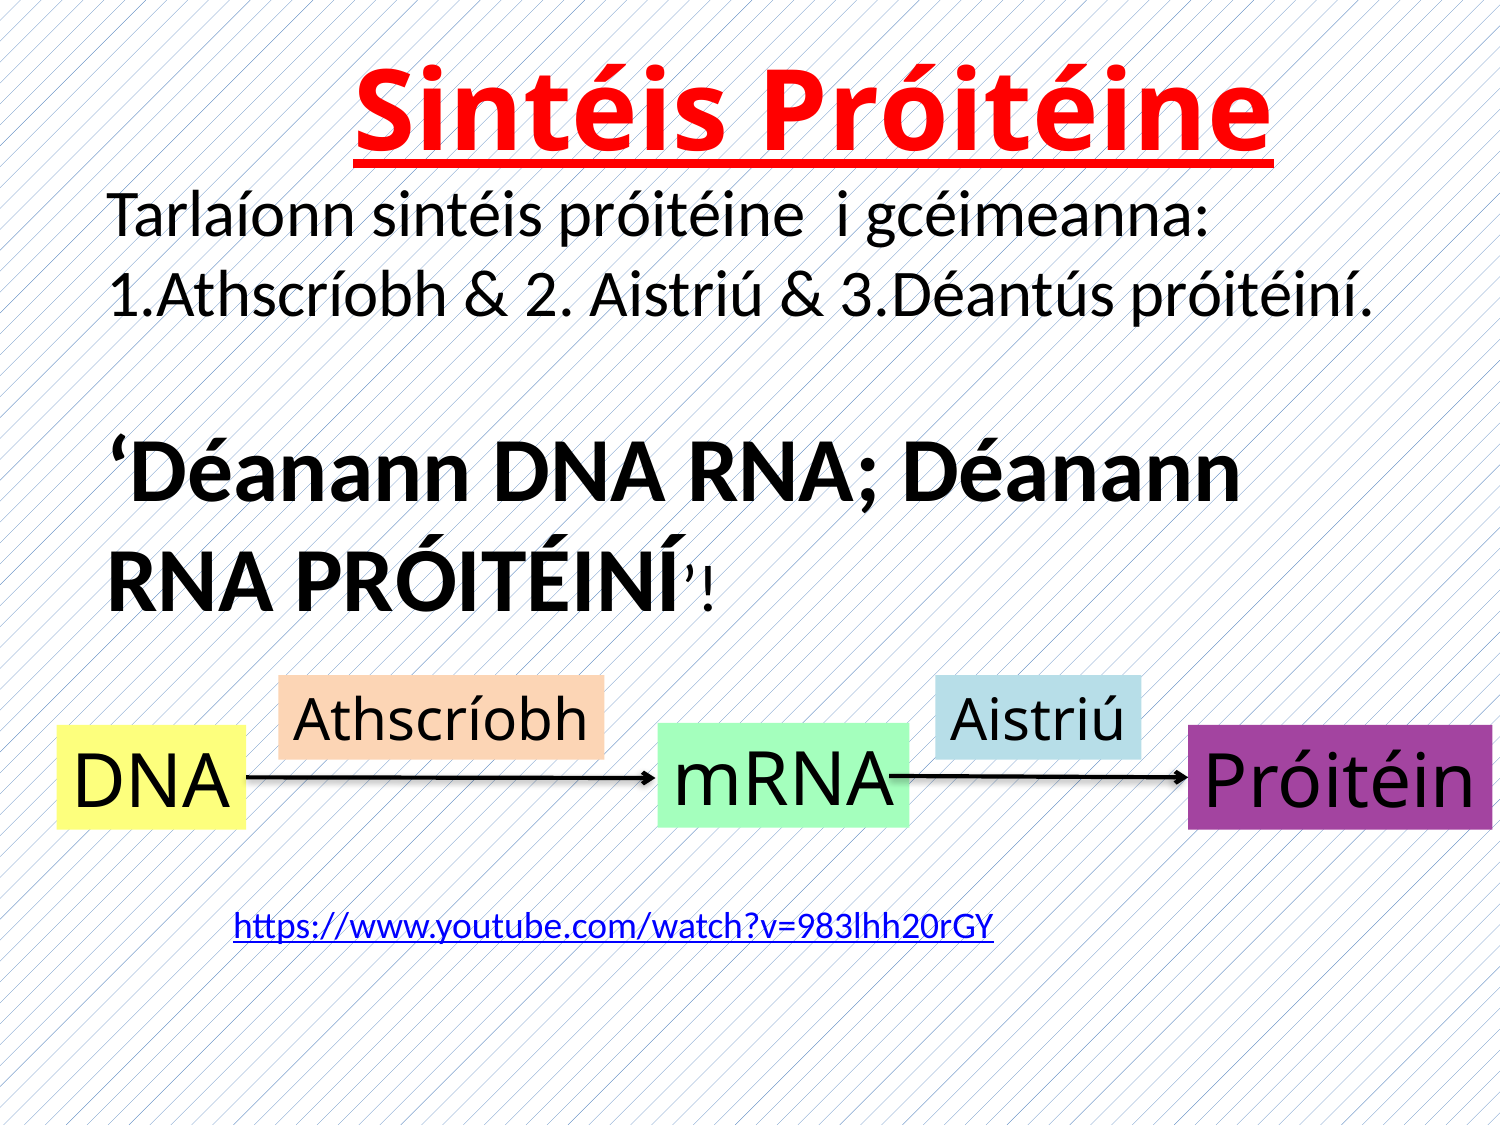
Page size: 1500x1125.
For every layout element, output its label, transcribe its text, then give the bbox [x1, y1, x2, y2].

text_box Aistriú [935, 675, 1142, 760]
text_box Sintéis Próitéine [38, 30, 1439, 316]
text_box https://www.youtube.com/watch?v=983lhh20rGY [218, 893, 1247, 953]
text_box Tarlaíonn sintéis próitéine i gcéimeanna: 1.Athscríobh & 2. Aistriú & 3.Déantús próitéiní. ‘Déanann DNA RNA; Déanann RNA PRÓITÉINÍ’! [91, 162, 1439, 637]
text_box Próitéin [1188, 724, 1493, 830]
text_box DNA [56, 724, 247, 830]
text_box mRNA [657, 722, 910, 828]
text_box Athscríobh [278, 675, 605, 760]
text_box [888, 775, 1188, 779]
